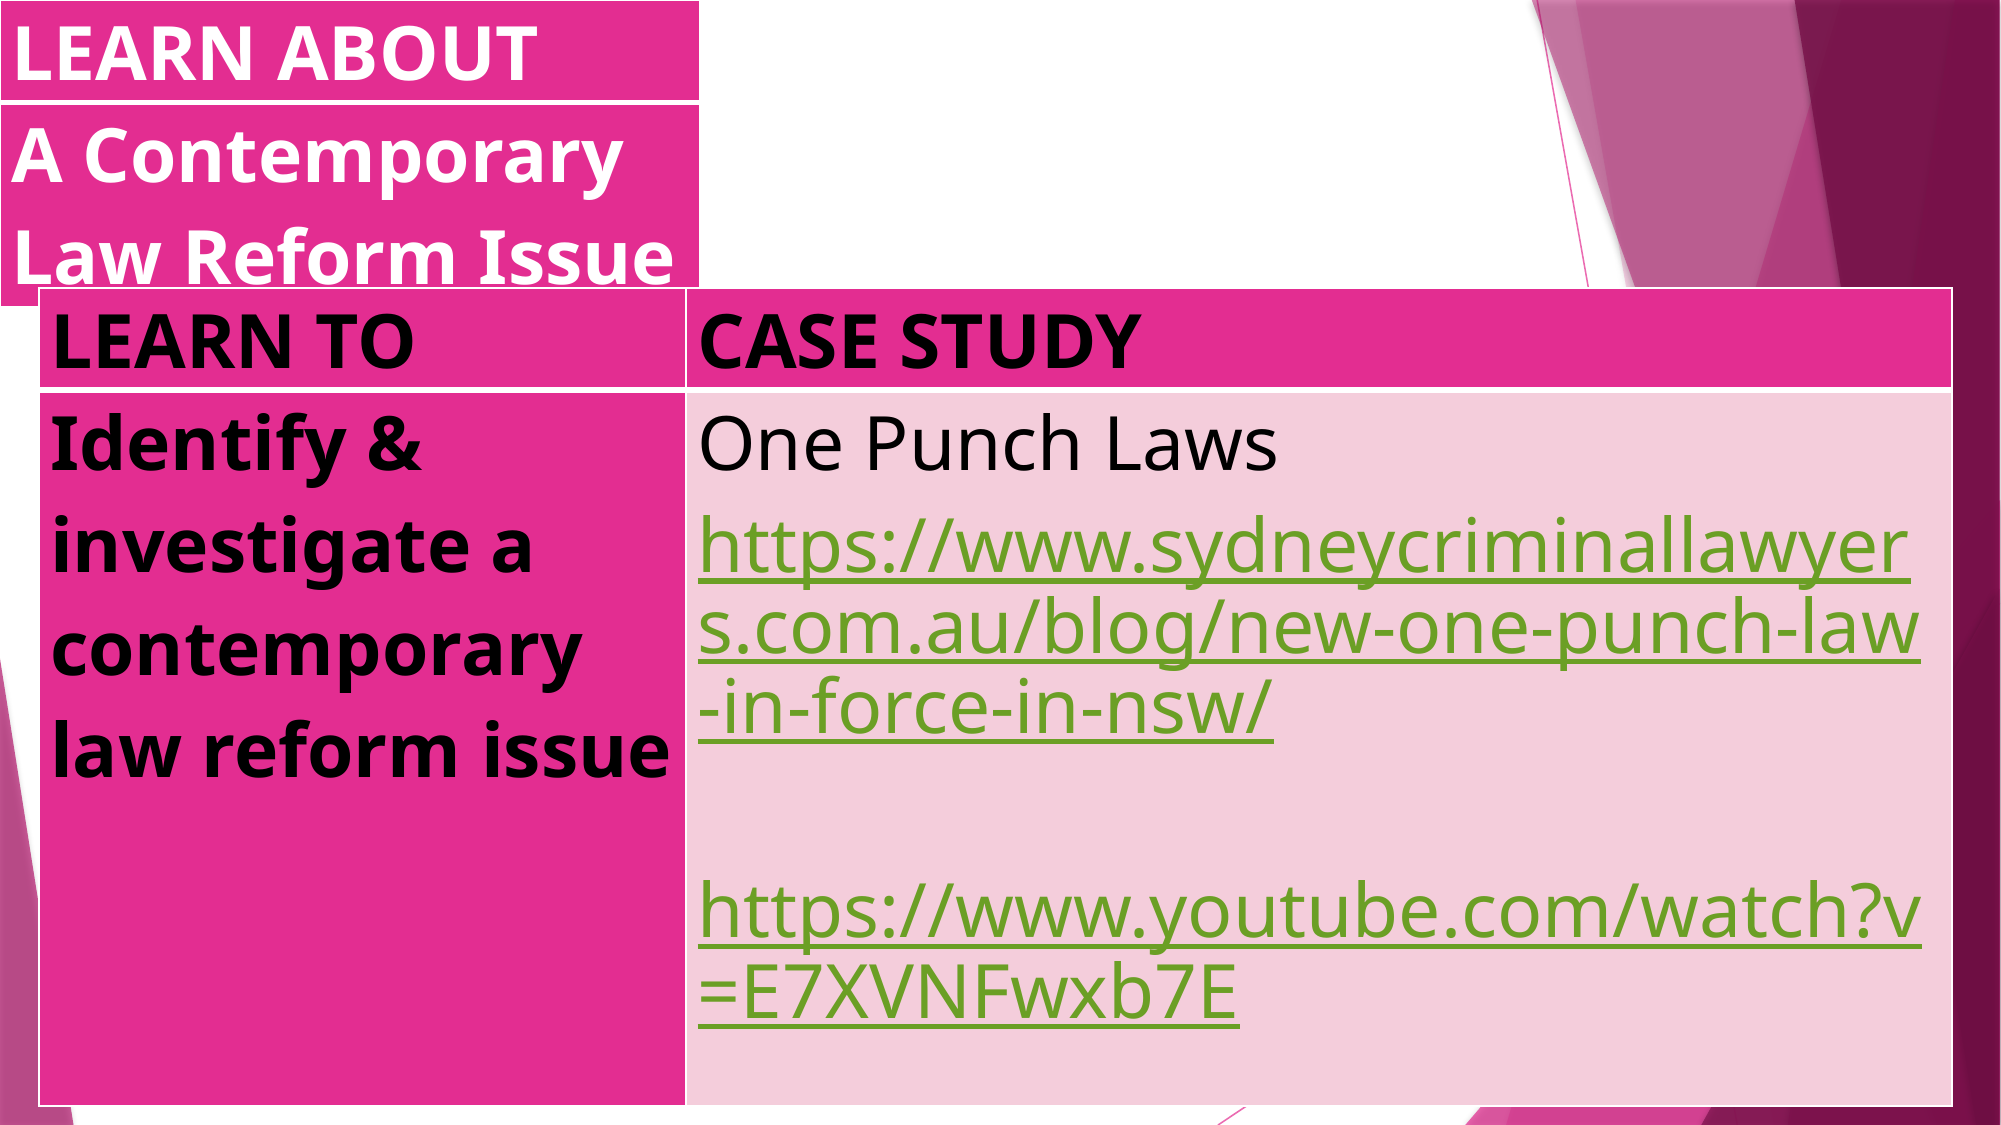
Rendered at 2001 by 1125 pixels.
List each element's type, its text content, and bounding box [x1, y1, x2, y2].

table_header LEARN ABOUT [1, 1, 699, 100]
table_cell One Punch Laws https://www.sydneycriminallawyers.com.au/blog/new-one-punch-law-in-force-in-nsw/ https://www.youtube.com/watch?v=E7XVNFwxb7E [687, 393, 1951, 1105]
table_cell Identify & investigate a contemporary law reform issue [40, 393, 685, 1105]
table_header CASE STUDY [687, 289, 1951, 387]
table_cell A Contemporary Law Reform Issue [1, 105, 699, 306]
table_header LEARN TO [40, 289, 685, 387]
